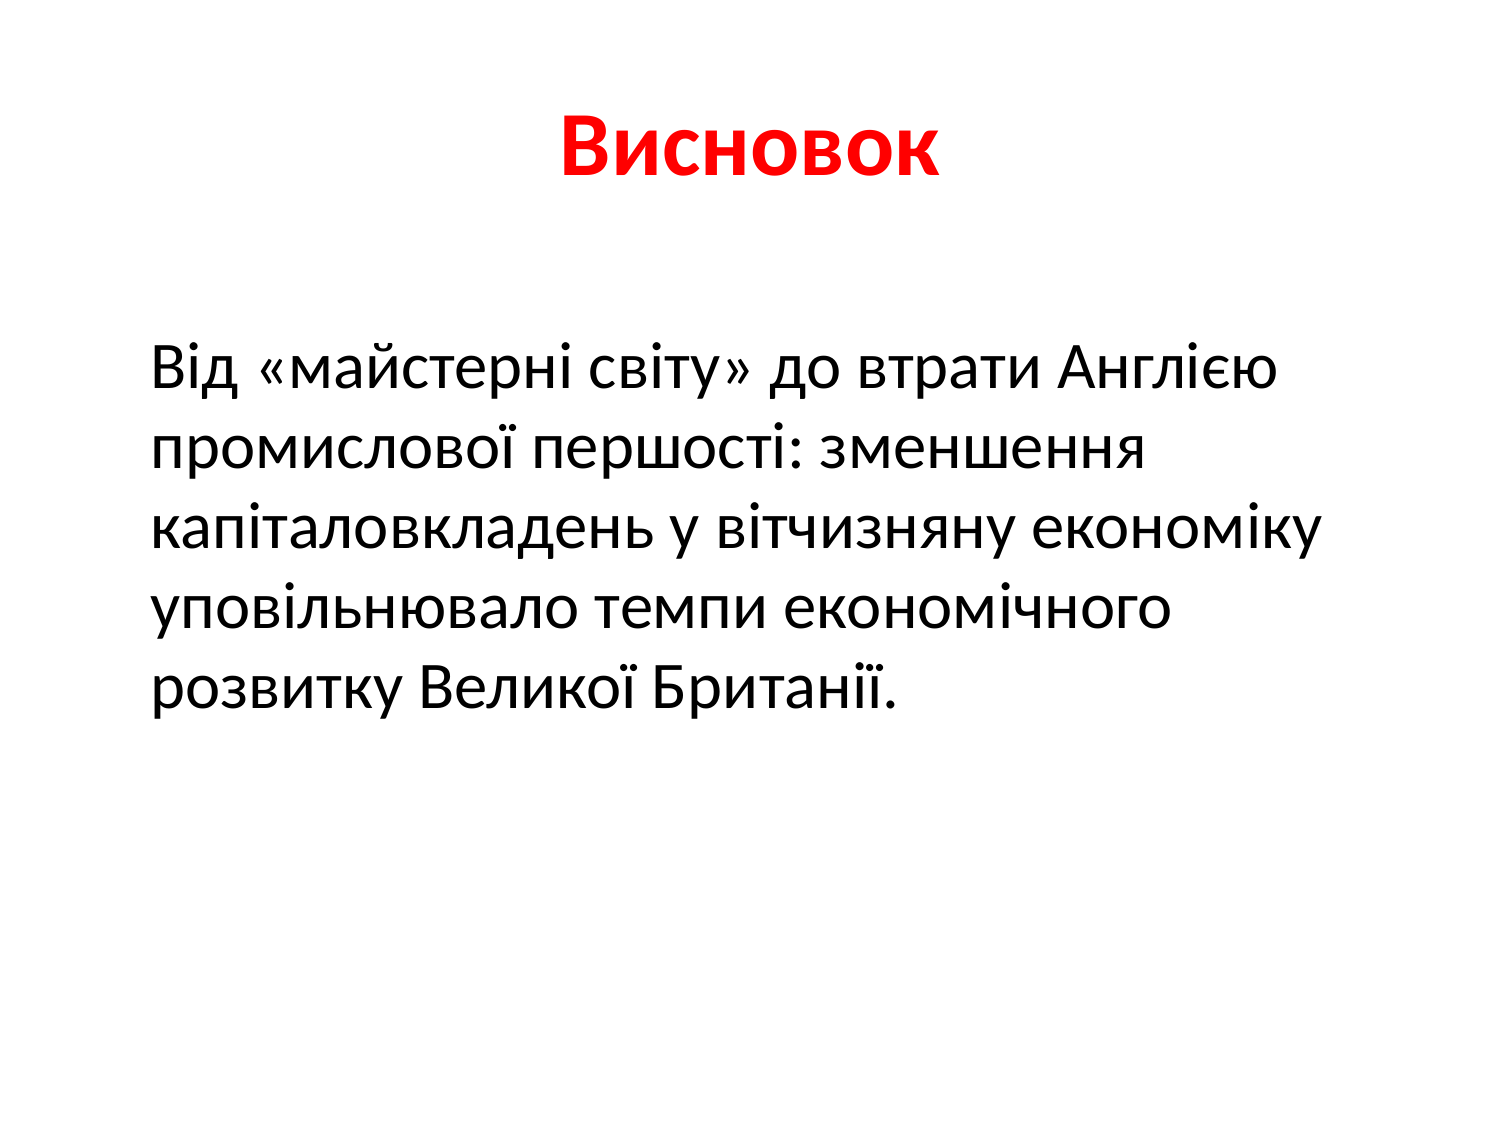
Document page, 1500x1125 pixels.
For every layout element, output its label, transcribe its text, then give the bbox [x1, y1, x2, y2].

title Висновок [75, 45, 1425, 233]
text_box Від «майстерні світу» до втрати Англією промислової першості: зменшення капіталовкладень у вітчизняну економіку уповільнювало темпи економічного розвитку Великої Британії. [135, 314, 1353, 729]
